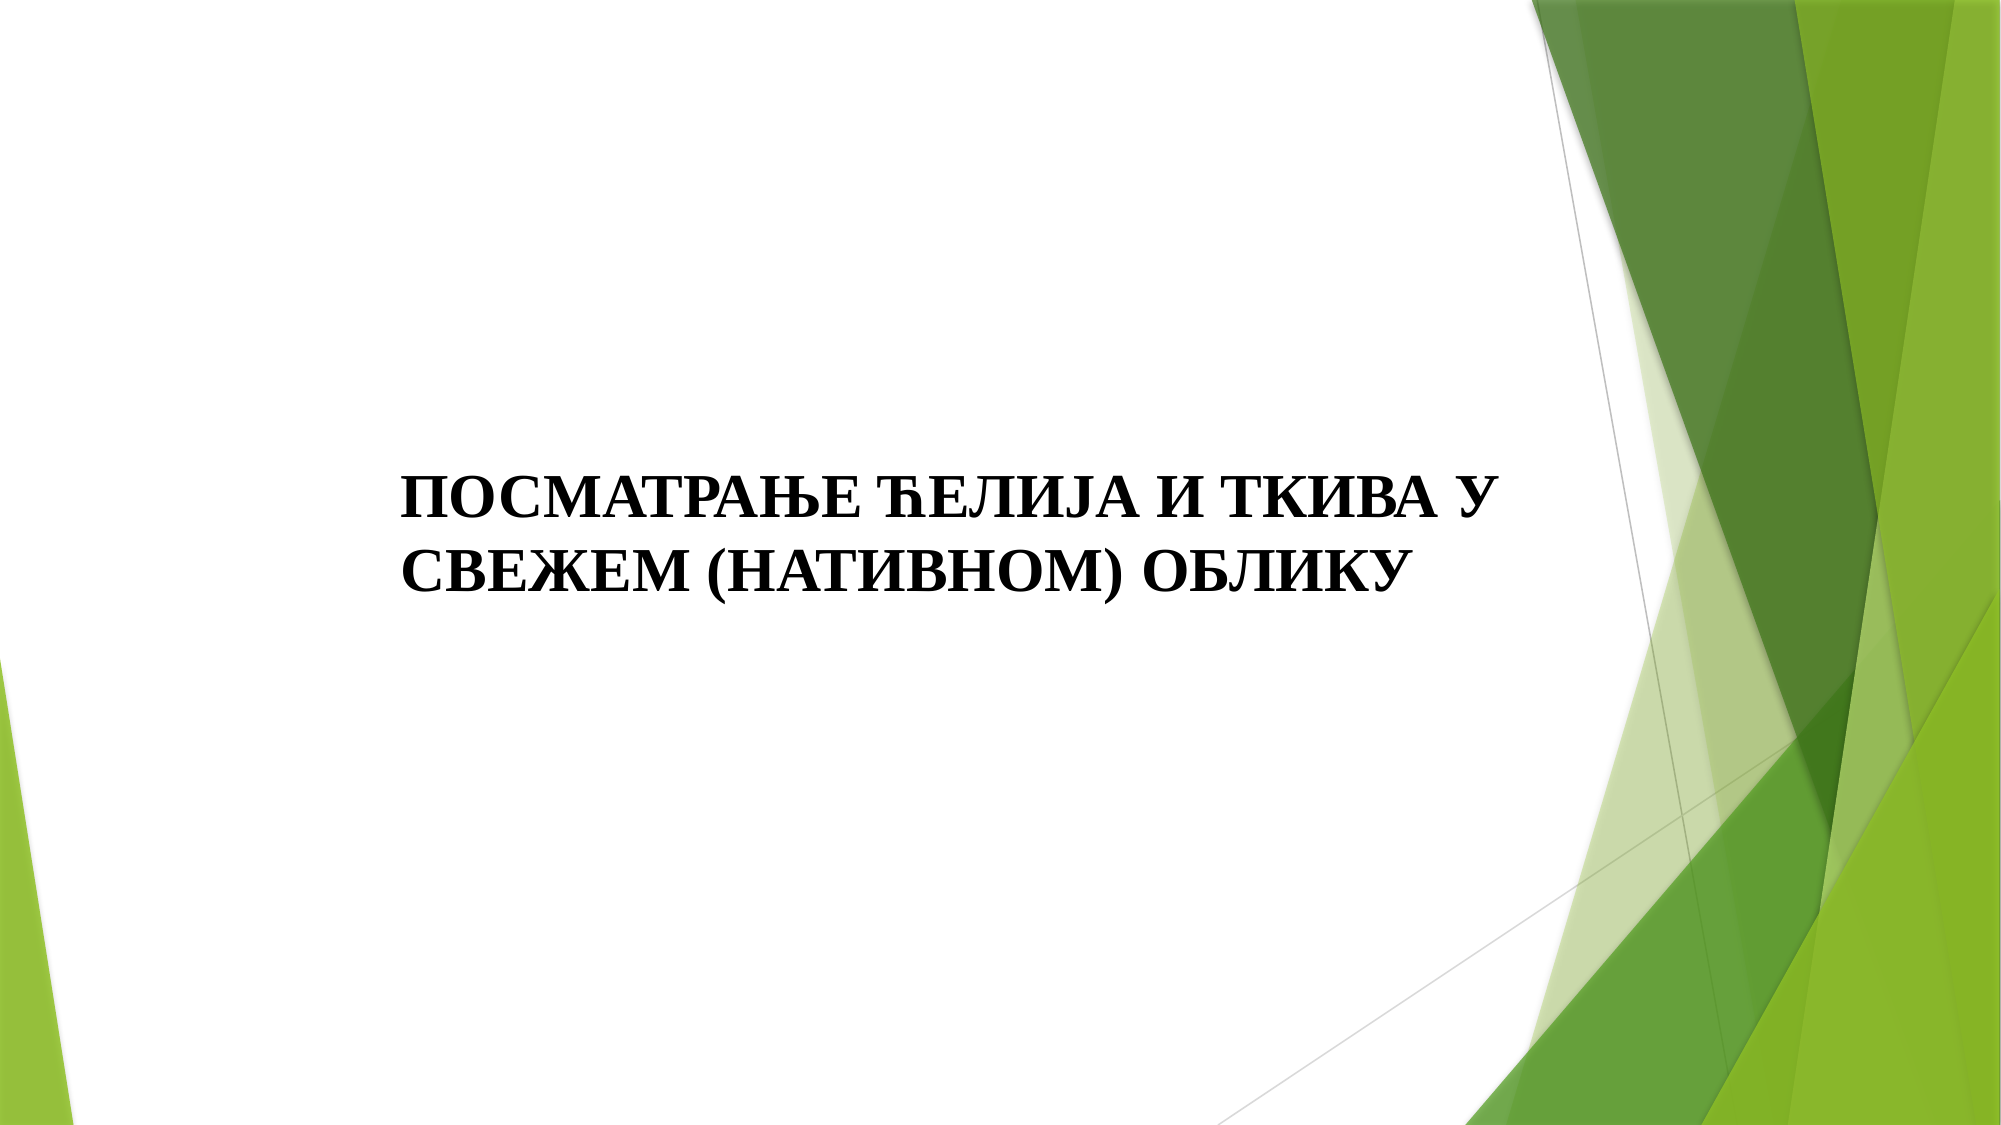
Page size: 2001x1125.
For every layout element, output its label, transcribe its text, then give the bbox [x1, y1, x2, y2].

text_box ПОСМАТРАЊЕ ЋЕЛИЈА И ТКИВА У СВЕЖЕМ (НАТИВНОМ) ОБЛИКУ [249, 450, 1751, 614]
